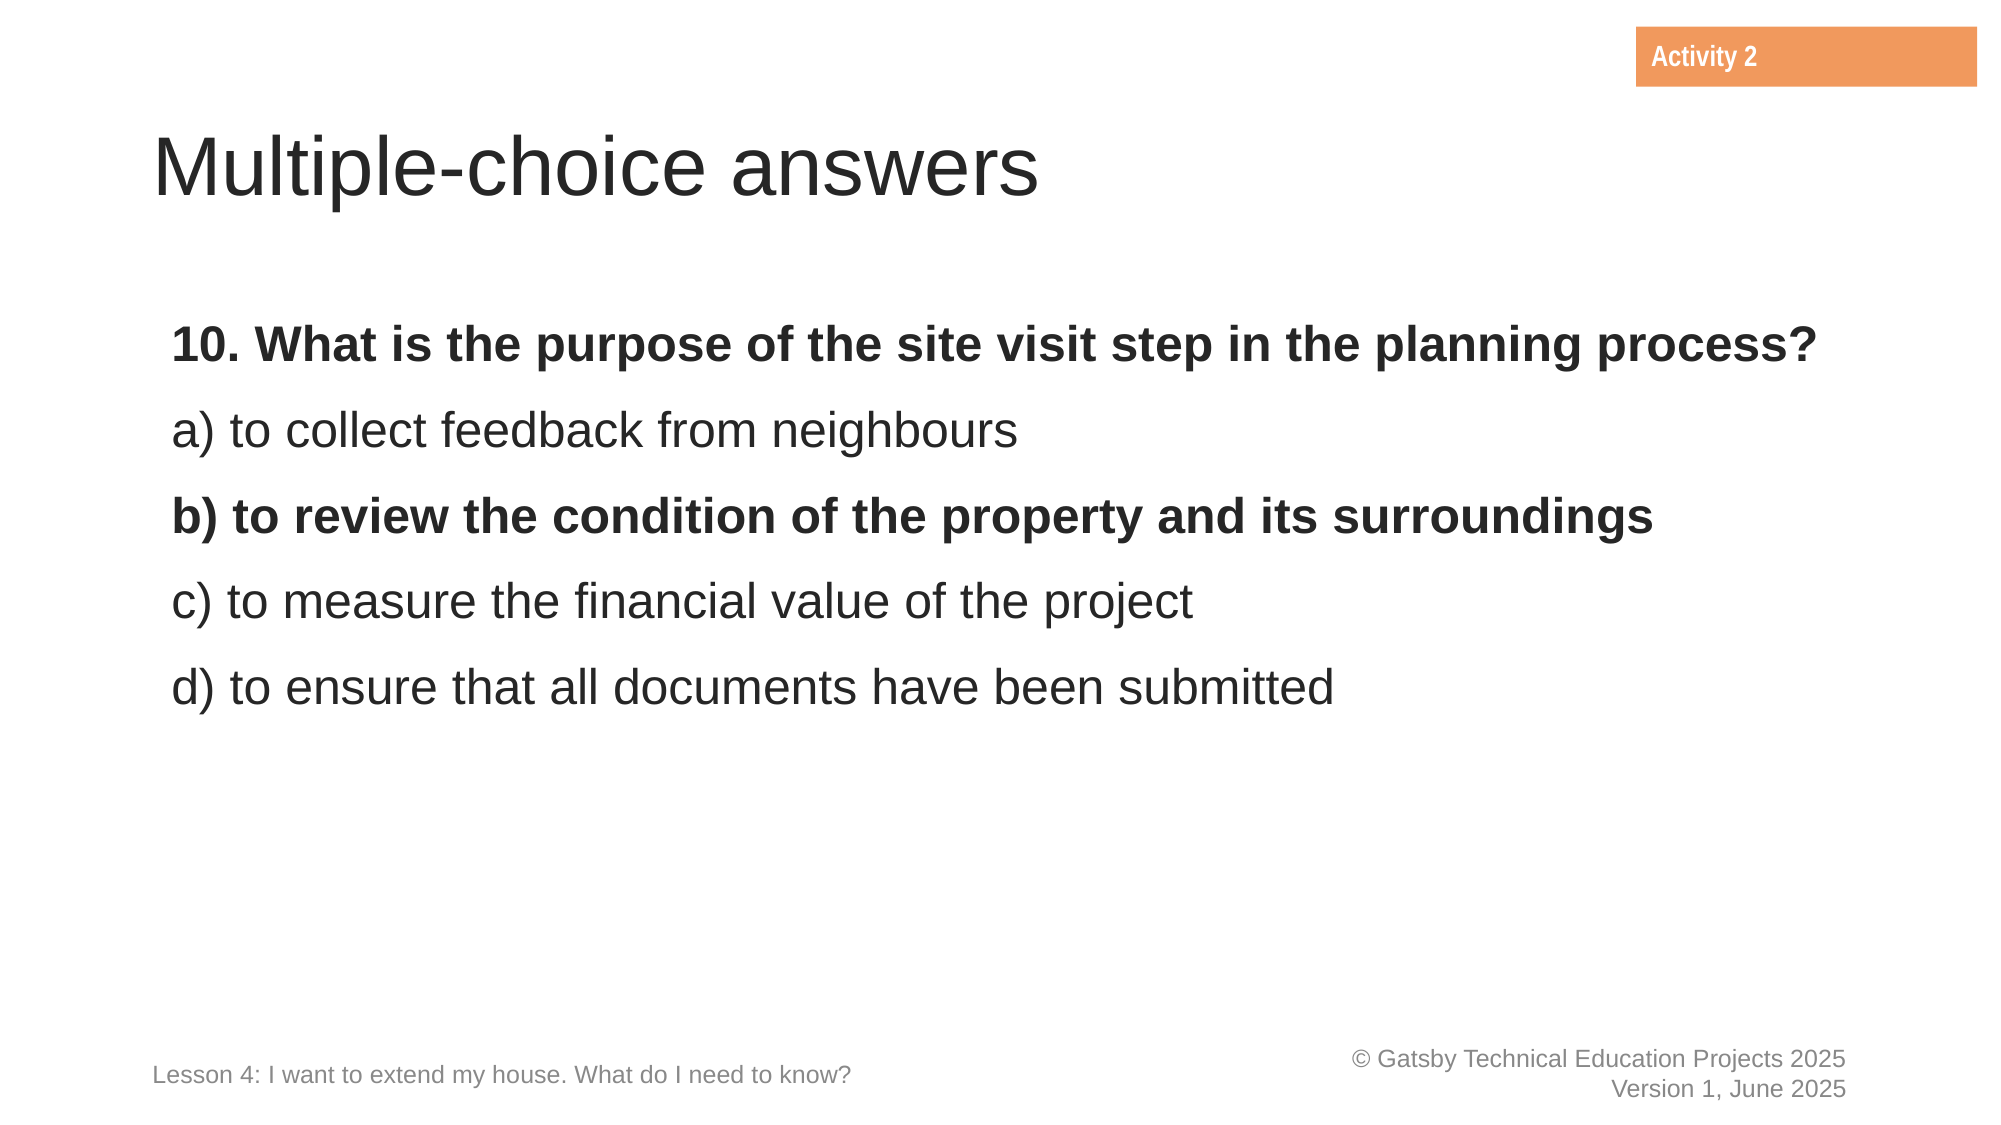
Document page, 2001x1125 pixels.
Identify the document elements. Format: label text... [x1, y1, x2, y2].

title Multiple-choice answers [137, 59, 1863, 278]
list 10. What is the purpose of the site visit step in the planning process? a) to collect feedback from neighbours b) to review the condition of the property and its surroundings c) to measure the financial value of the project d) to ensure that all documents have been submitted [137, 299, 1878, 1014]
list Lesson 4: I want to extend my house. What do I need to know? [137, 1042, 944, 1103]
list Activity 2 [1636, 26, 1978, 87]
